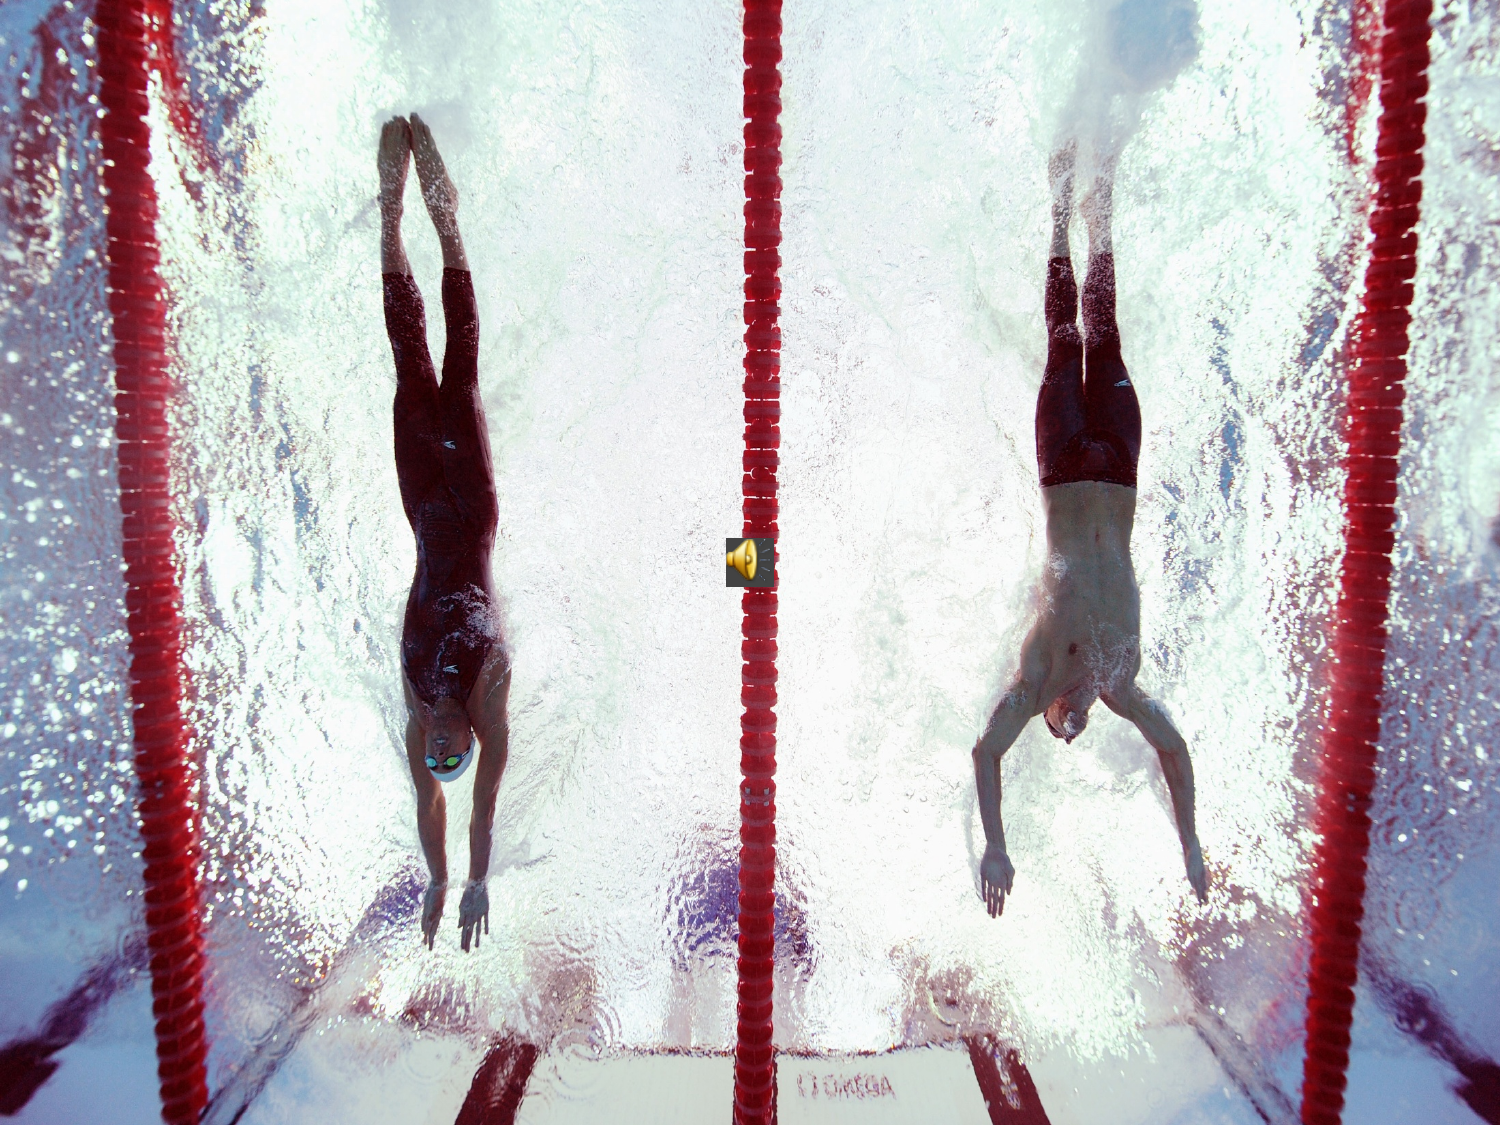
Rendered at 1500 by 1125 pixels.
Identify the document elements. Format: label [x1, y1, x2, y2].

list [0, 0, 1500, 1125]
picture [724, 537, 776, 588]
